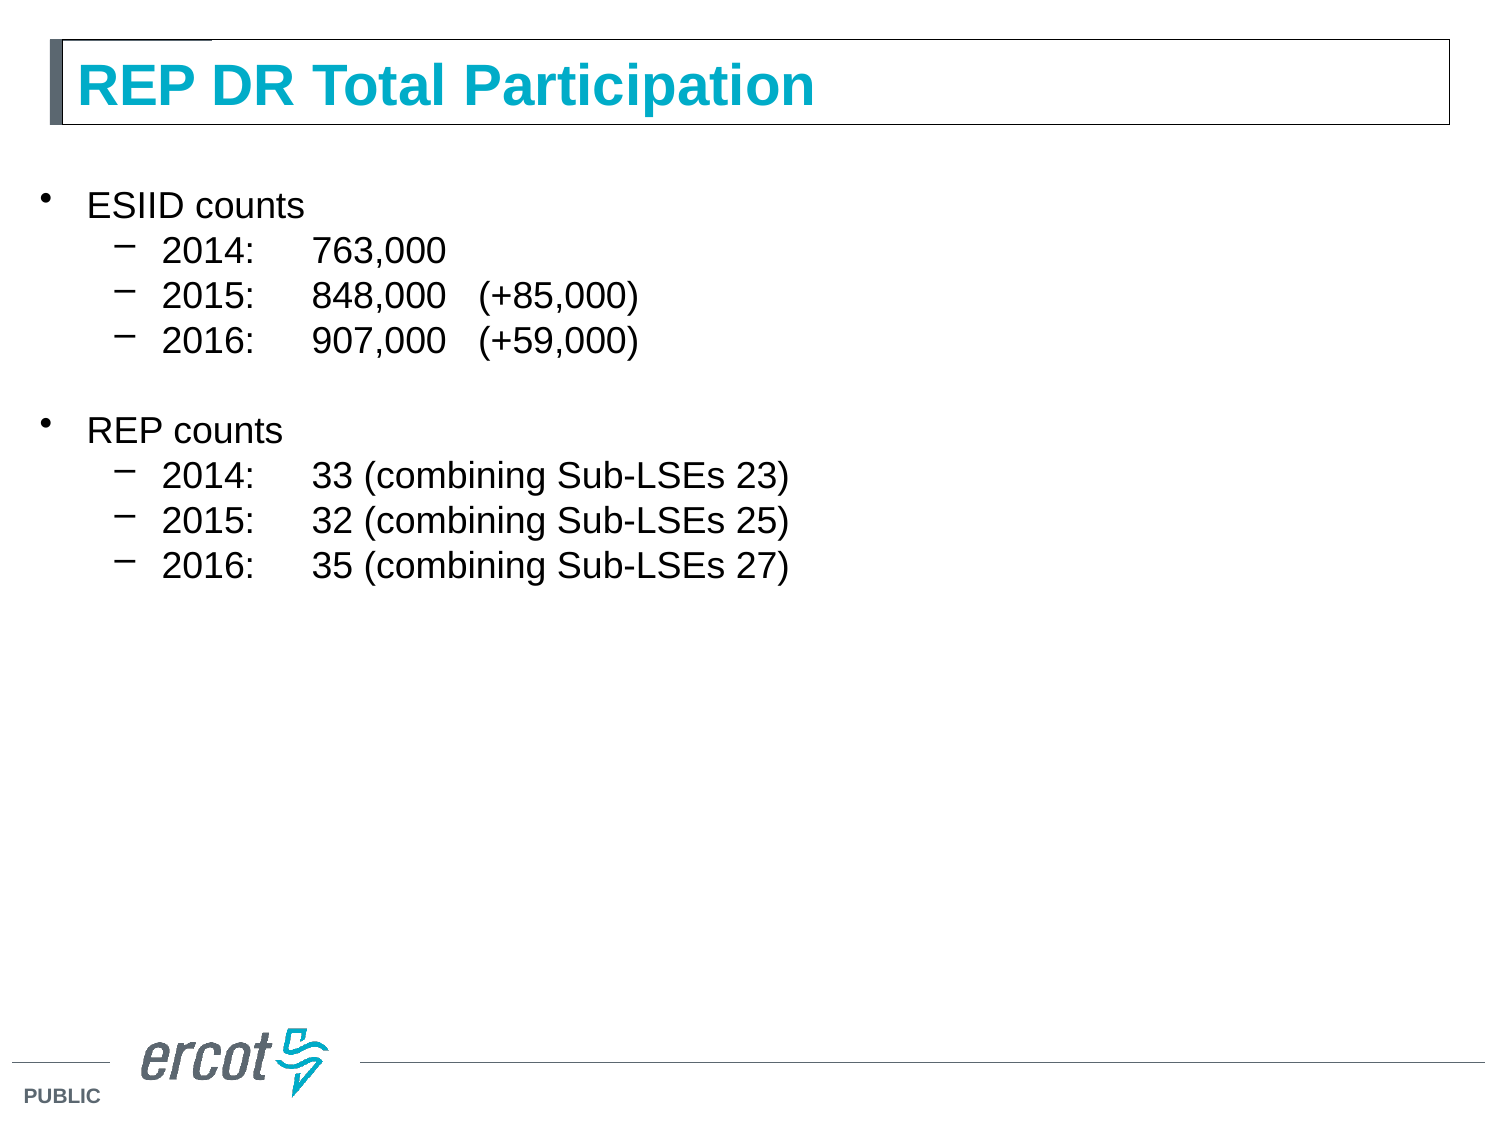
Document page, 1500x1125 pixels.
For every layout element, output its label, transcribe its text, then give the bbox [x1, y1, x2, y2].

picture [137, 1024, 332, 1100]
title REP DR Total Participation [62, 39, 1450, 125]
text_box ESIID counts 2014: 763,000 2015: 848,000 (+85,000) 2016: 907,000 (+59,000) REP counts 2014: 33 (combining Sub-LSEs 23) 2015: 32 (combining Sub-LSEs 25) 2016: 35 (combining Sub-LSEs 27) [24, 173, 1213, 608]
